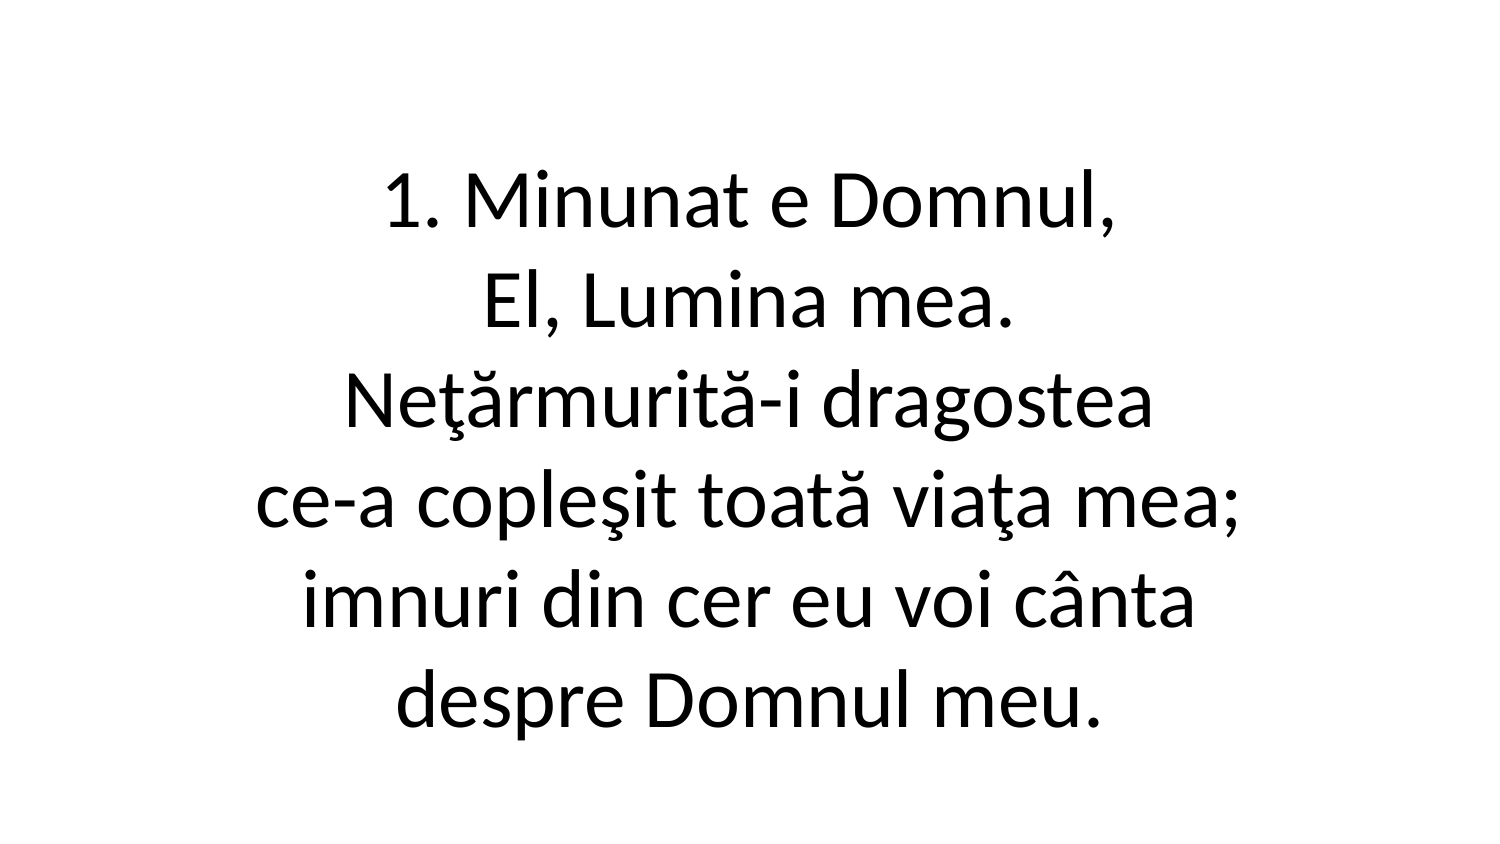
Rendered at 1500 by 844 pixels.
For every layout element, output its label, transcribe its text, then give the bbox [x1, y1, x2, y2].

text_box 1. Minunat e Domnul, El, Lumina mea. Neţărmurită-i dragostea ce-a copleşit toată viaţa mea; imnuri din cer eu voi cânta despre Domnul meu. [240, 92, 1260, 752]
